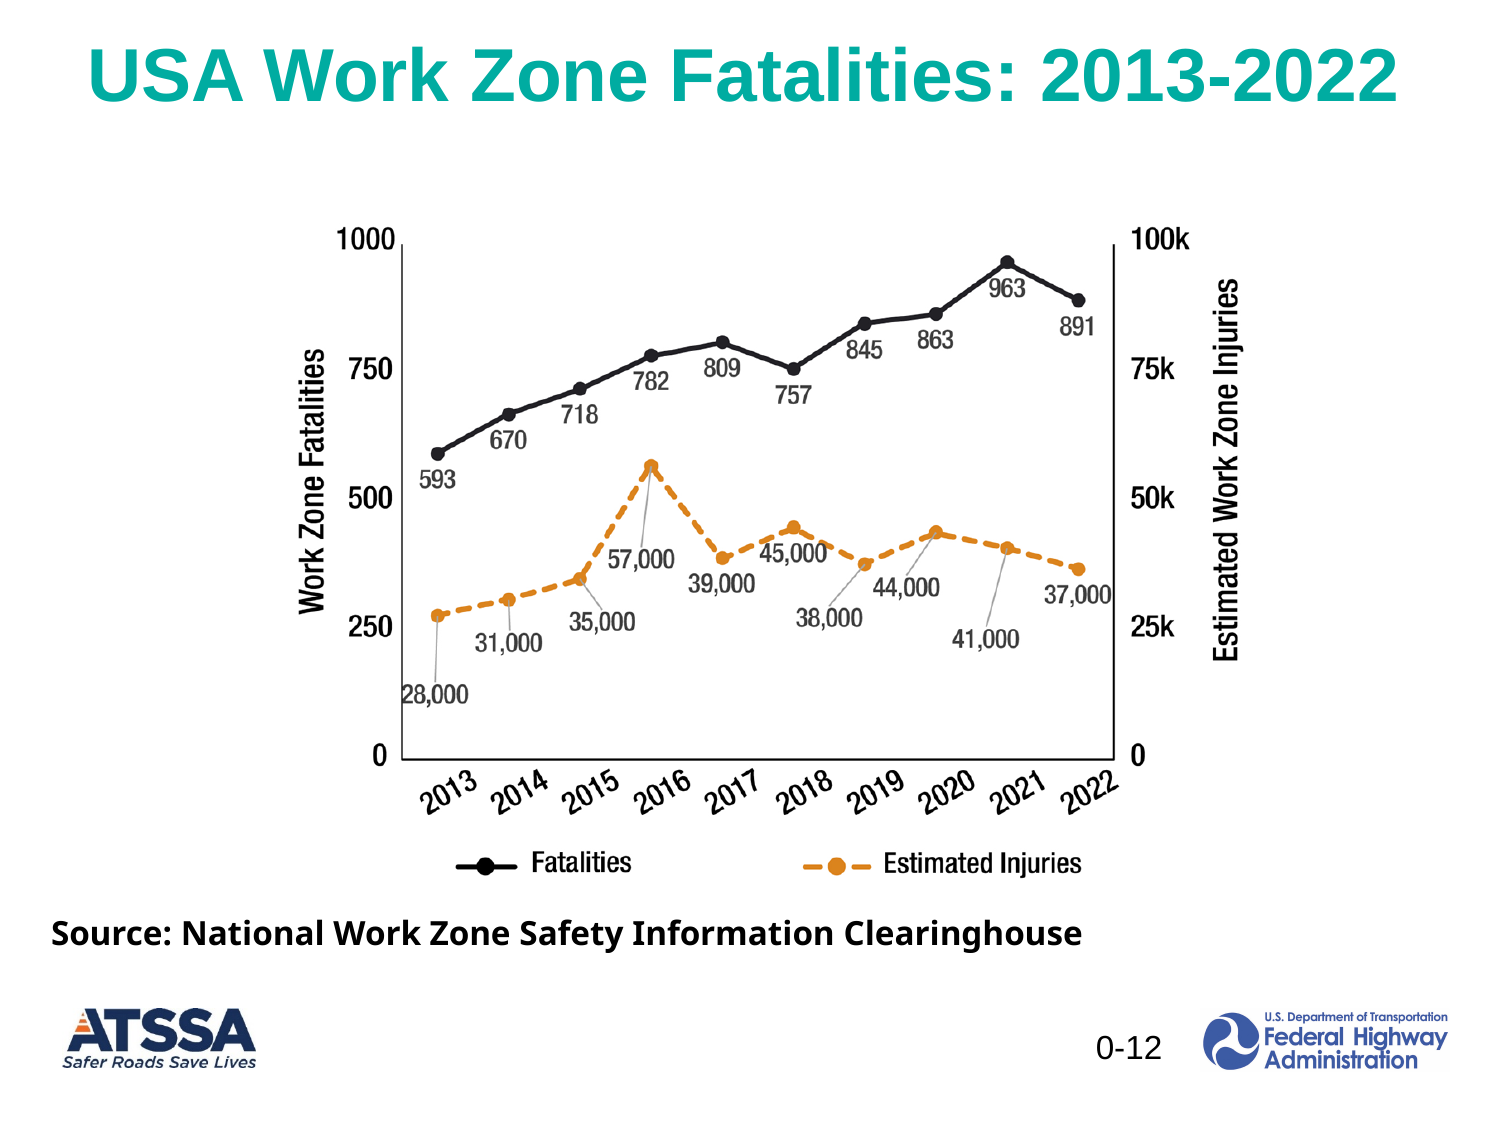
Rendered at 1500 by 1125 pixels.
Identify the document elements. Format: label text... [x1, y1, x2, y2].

text_box Source: National Work Zone Safety Information Clearinghouse [36, 904, 1382, 960]
picture [1200, 1008, 1450, 1072]
picture [62, 1008, 256, 1068]
picture [277, 192, 1277, 881]
text_box USA Work Zone Fatalities: 2013-2022 [0, 19, 1494, 124]
